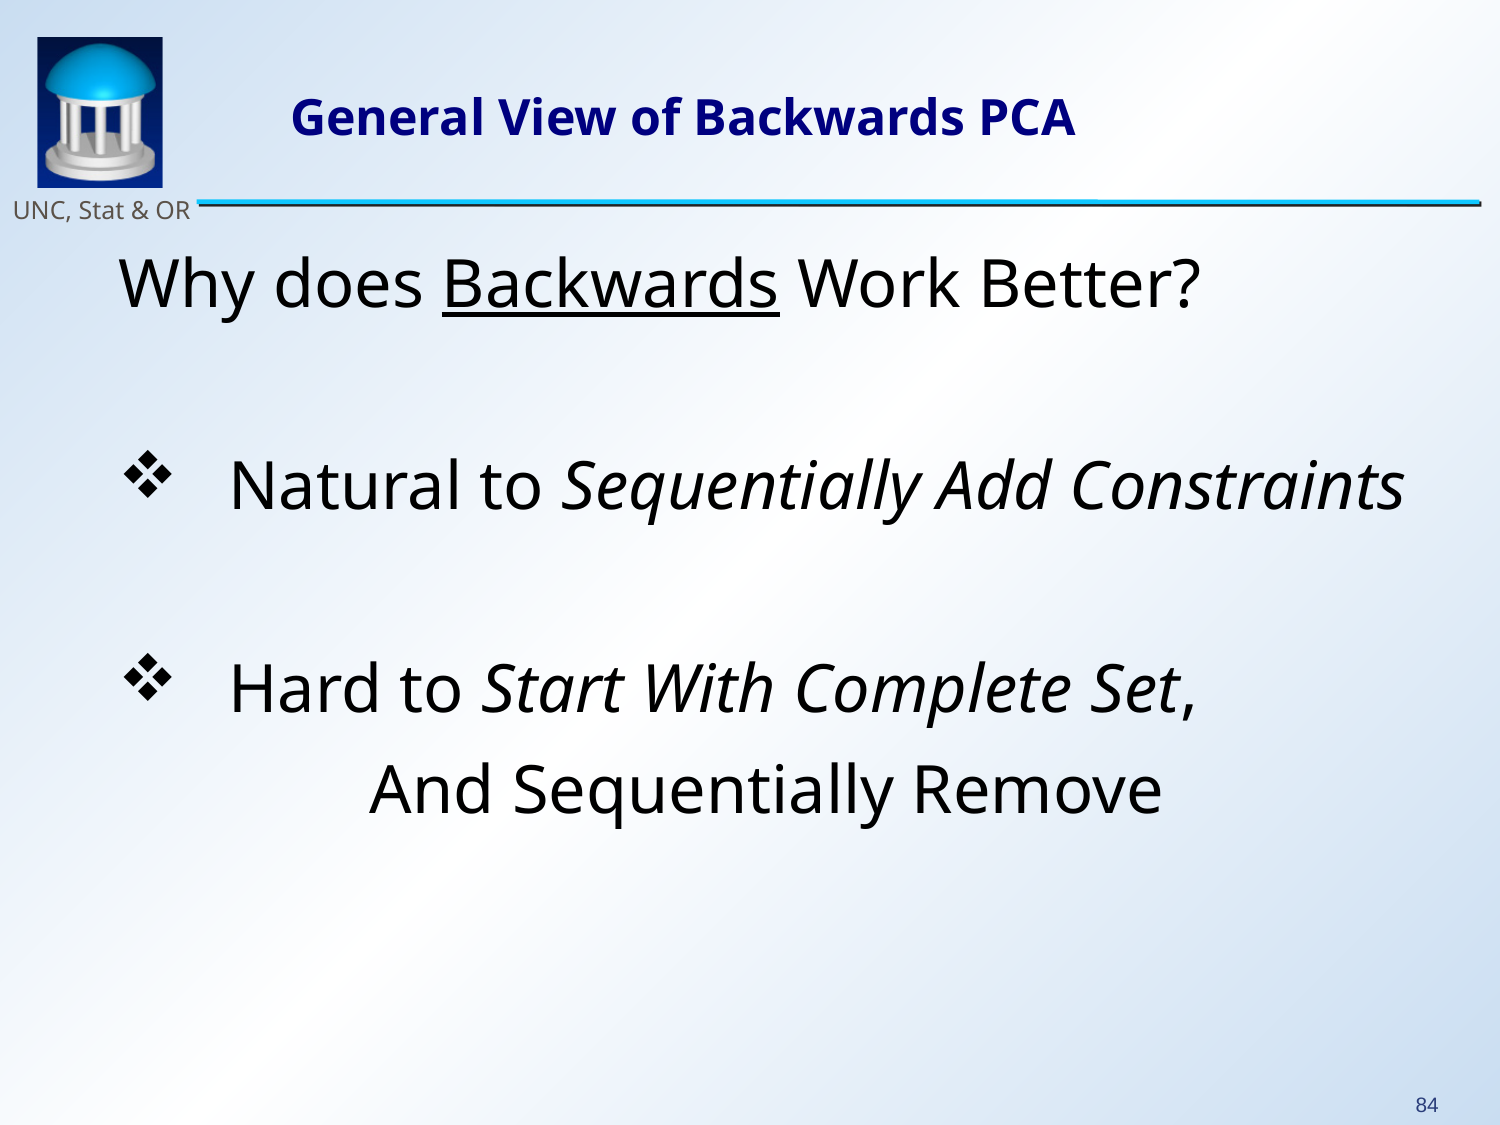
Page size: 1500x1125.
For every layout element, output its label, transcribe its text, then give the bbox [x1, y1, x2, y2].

title General View of Backwards PCA [274, 74, 1448, 156]
list Why does Backwards Work Better? Natural to Sequentially Add Constraints Hard to Start With Complete Set, And Sequentially Remove [103, 224, 1432, 1076]
